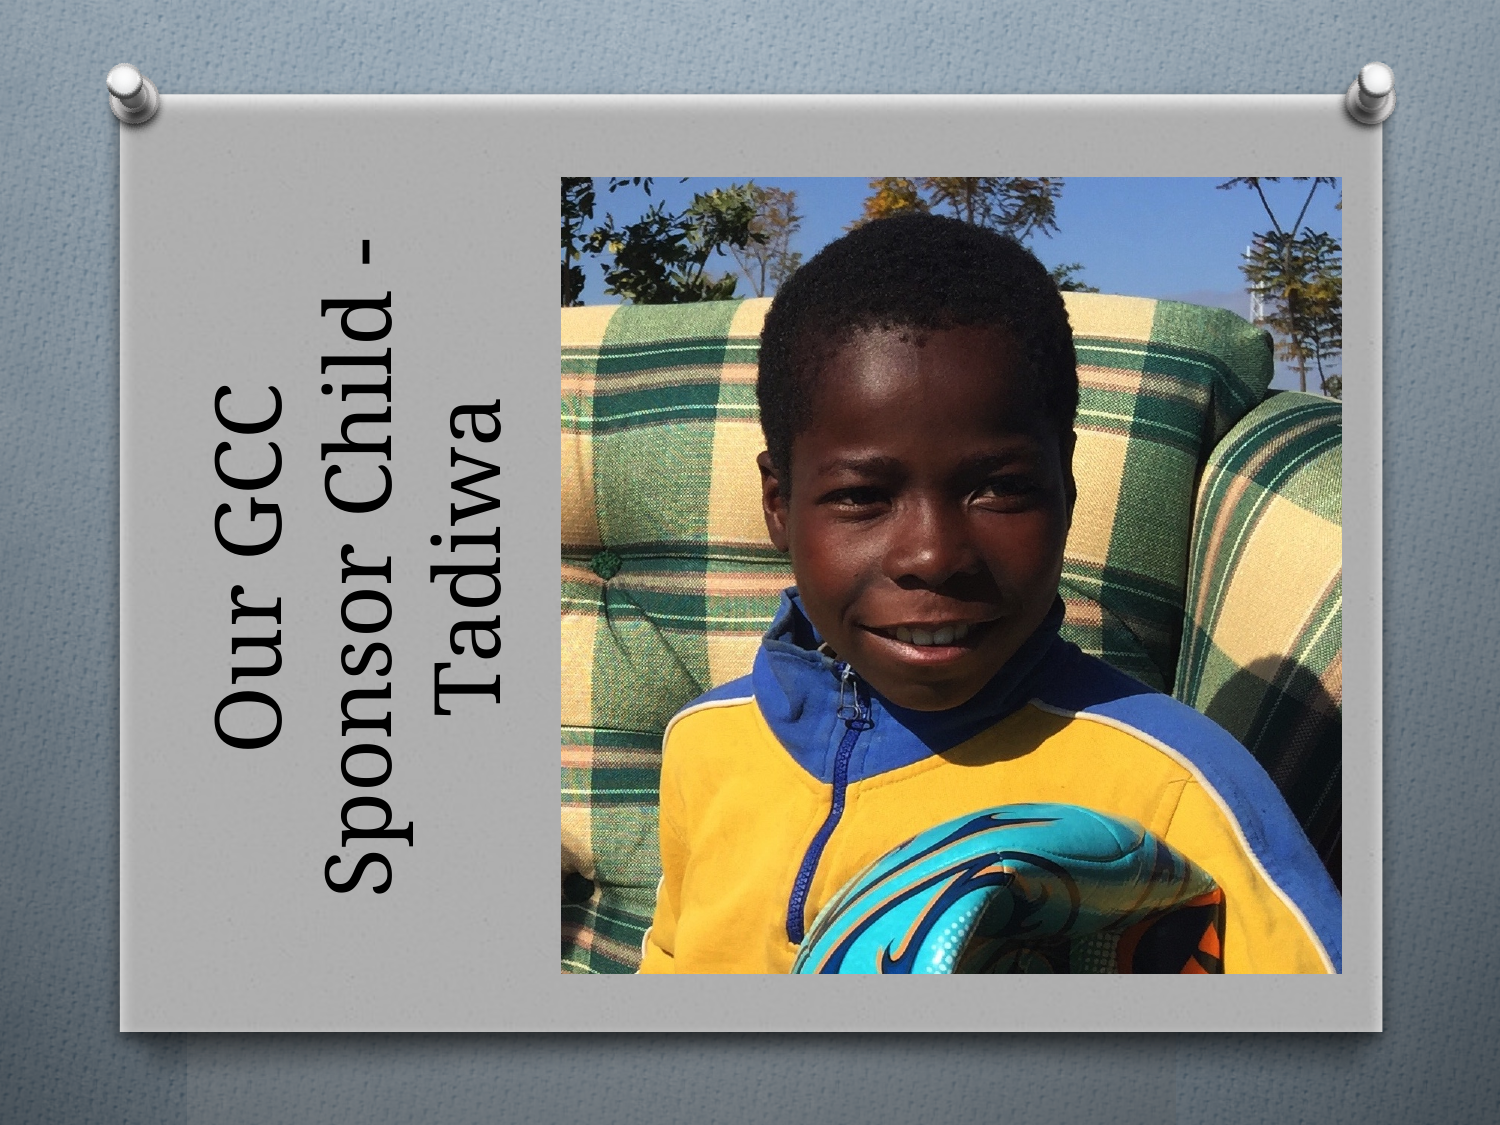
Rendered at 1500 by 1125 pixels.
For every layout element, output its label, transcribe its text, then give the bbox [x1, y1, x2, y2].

picture [75, 29, 198, 153]
picture [1317, 35, 1439, 156]
picture [560, 177, 1342, 974]
title Our GCC Sponsor Child - Tadiwa [183, 101, 526, 1012]
